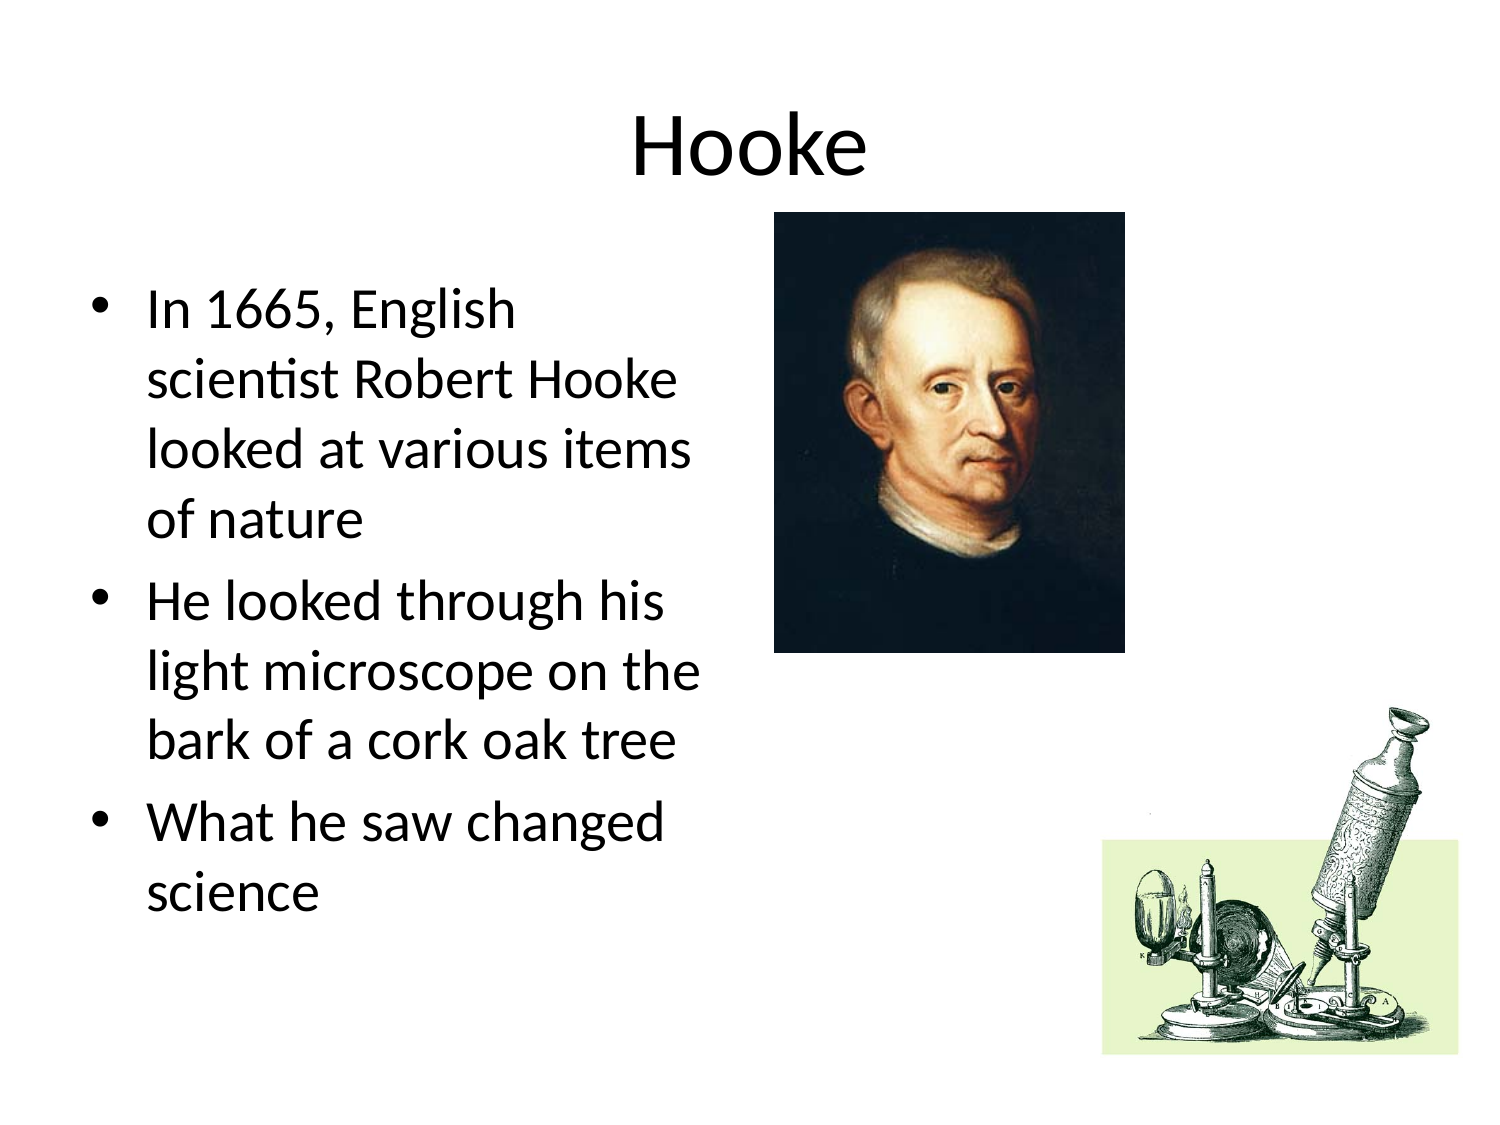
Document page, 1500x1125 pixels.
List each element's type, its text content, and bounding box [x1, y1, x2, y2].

picture [1099, 699, 1464, 1058]
list In 1665, English scientist Robert Hooke looked at various items of nature He looked through his light microscope on the bark of a cork oak tree What he saw changed science [75, 262, 738, 1005]
picture [774, 212, 1126, 654]
title Hooke [75, 45, 1425, 233]
